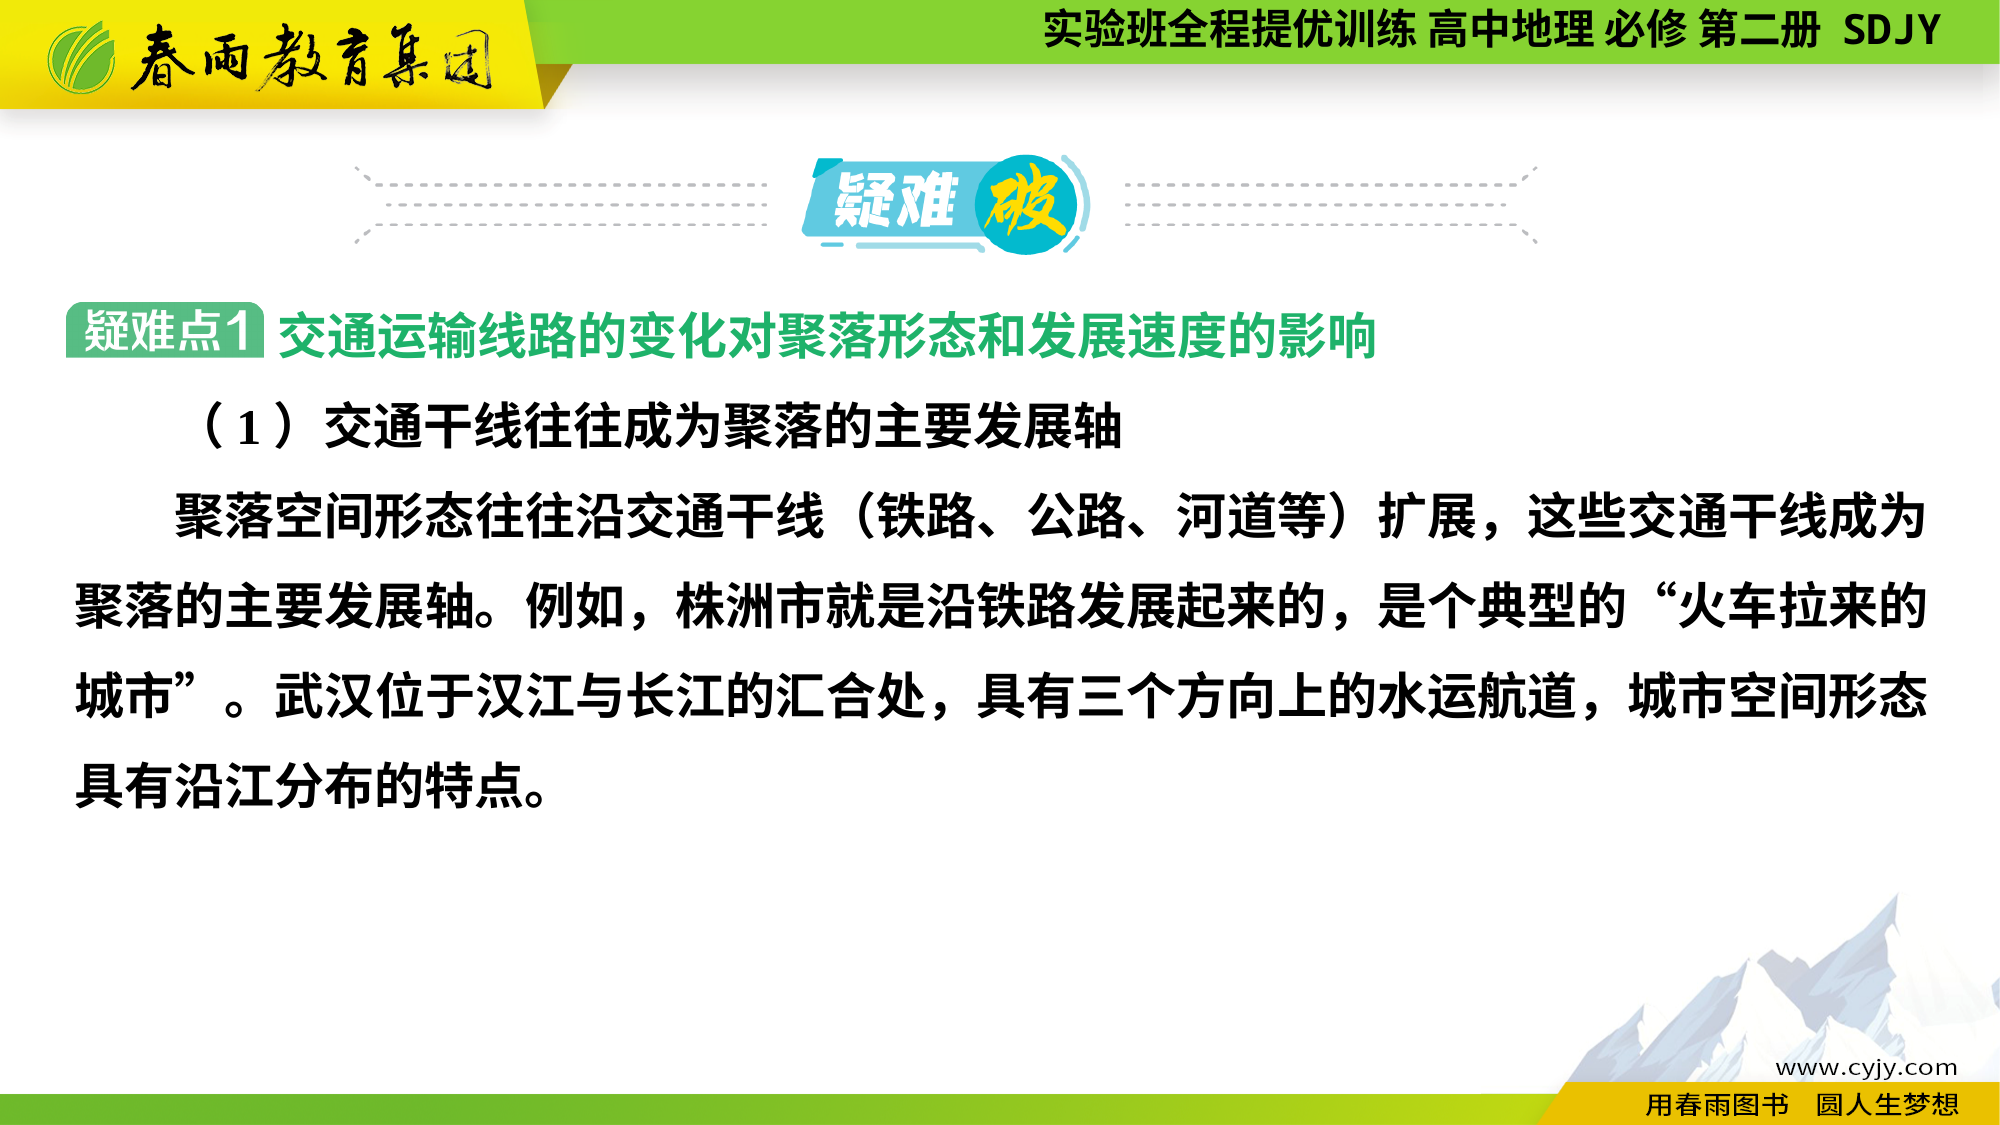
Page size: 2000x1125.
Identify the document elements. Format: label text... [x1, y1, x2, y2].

picture [0, 0, 2000, 1125]
list 交通运输线路的变化对聚落形态和发展速度的影响 （1）交通干线往往成为聚落的主要发展轴 聚落空间形态往往沿交通干线（铁路、公路、河道等）扩展，这些交通干线成为聚落的主要发展轴。例如，株洲市就是沿铁路发展起来的，是个典型的“火车拉来的城市”。武汉位于汉江与长江的汇合处，具有三个方向上的水运航道，城市空间形态具有沿江分布的特点。 [59, 267, 1944, 828]
